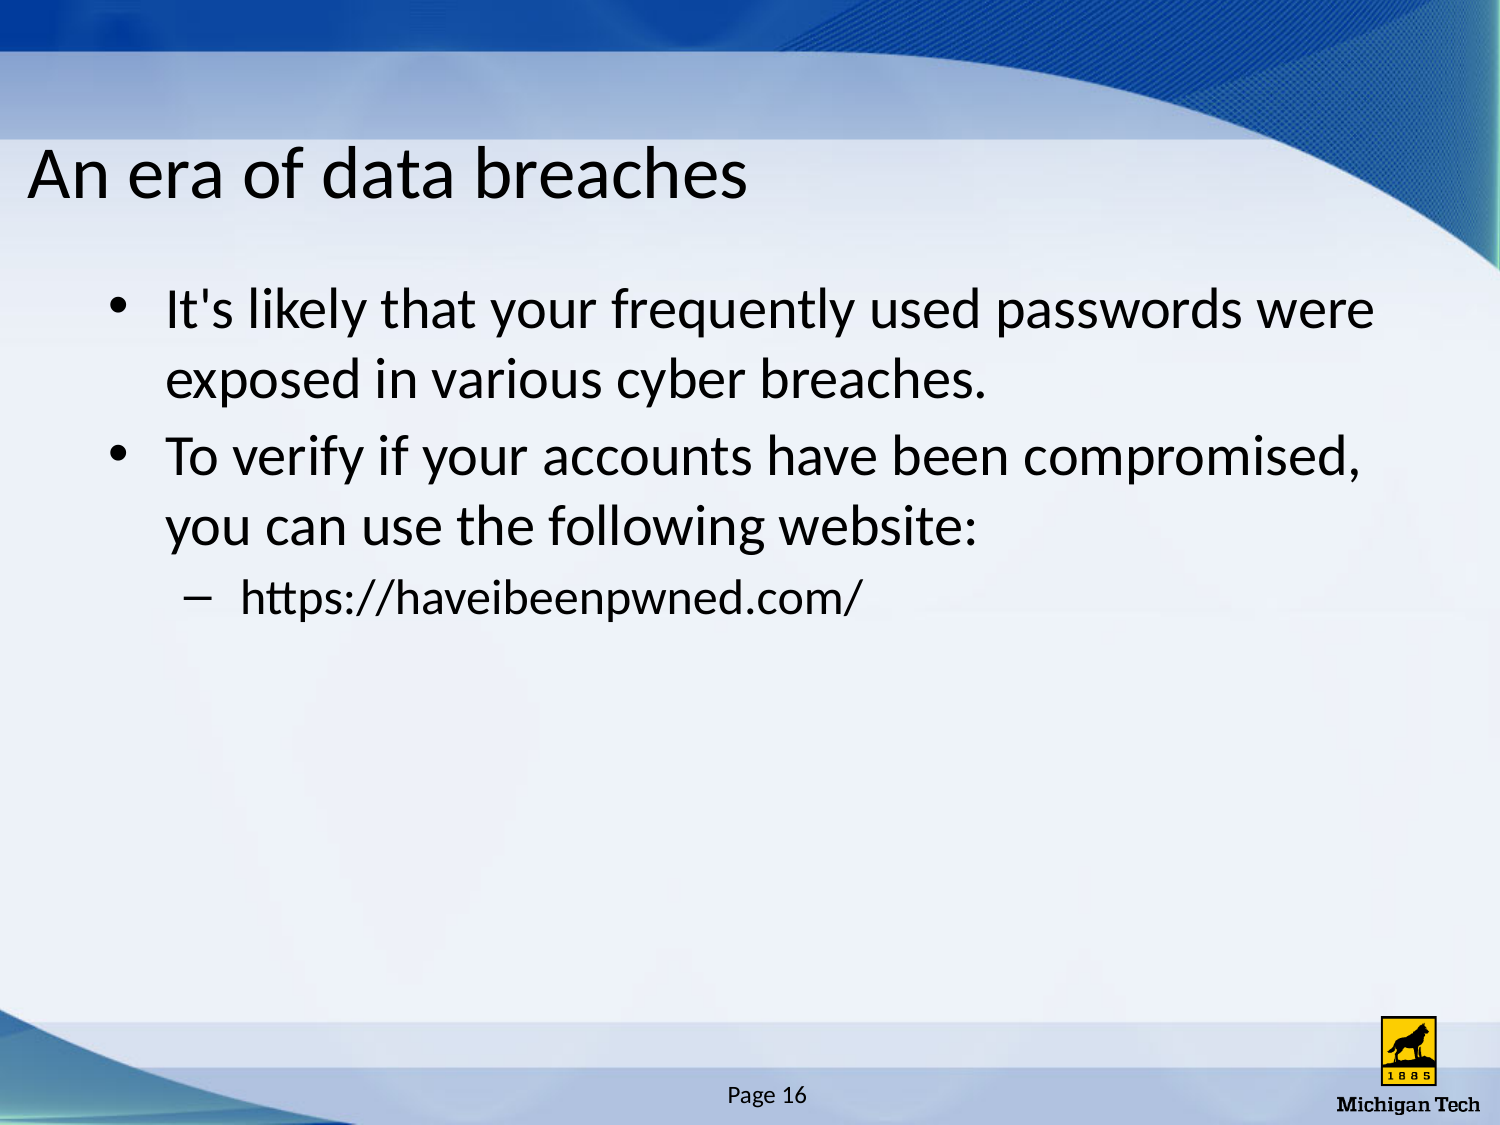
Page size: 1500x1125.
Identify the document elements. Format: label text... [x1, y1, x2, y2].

list It's likely that your frequently used passwords were exposed in various cyber breaches. To verify if your accounts have been compromised, you can use the following website: https://haveibeenpwned.com/ [75, 262, 1425, 1063]
title An era of data breaches [12, 75, 1263, 263]
picture [0, 0, 1500, 1125]
